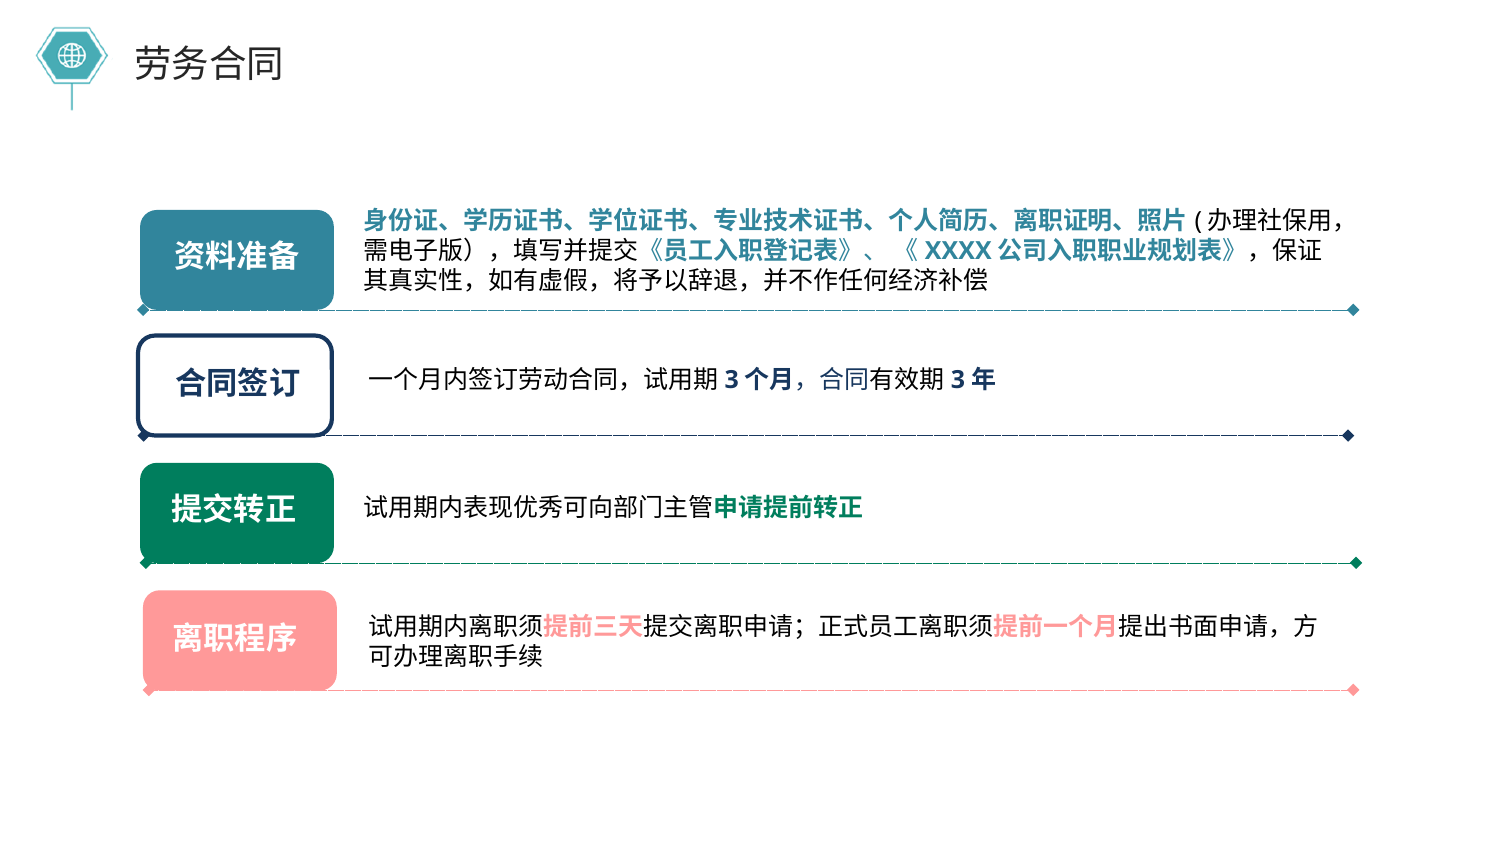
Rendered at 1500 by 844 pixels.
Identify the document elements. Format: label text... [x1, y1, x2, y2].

text_box 劳务合同 [119, 32, 300, 93]
picture [29, 20, 113, 115]
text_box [139, 462, 1357, 564]
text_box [137, 335, 1349, 436]
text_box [156, 603, 1354, 680]
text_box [139, 196, 1354, 311]
text_box [140, 588, 338, 688]
